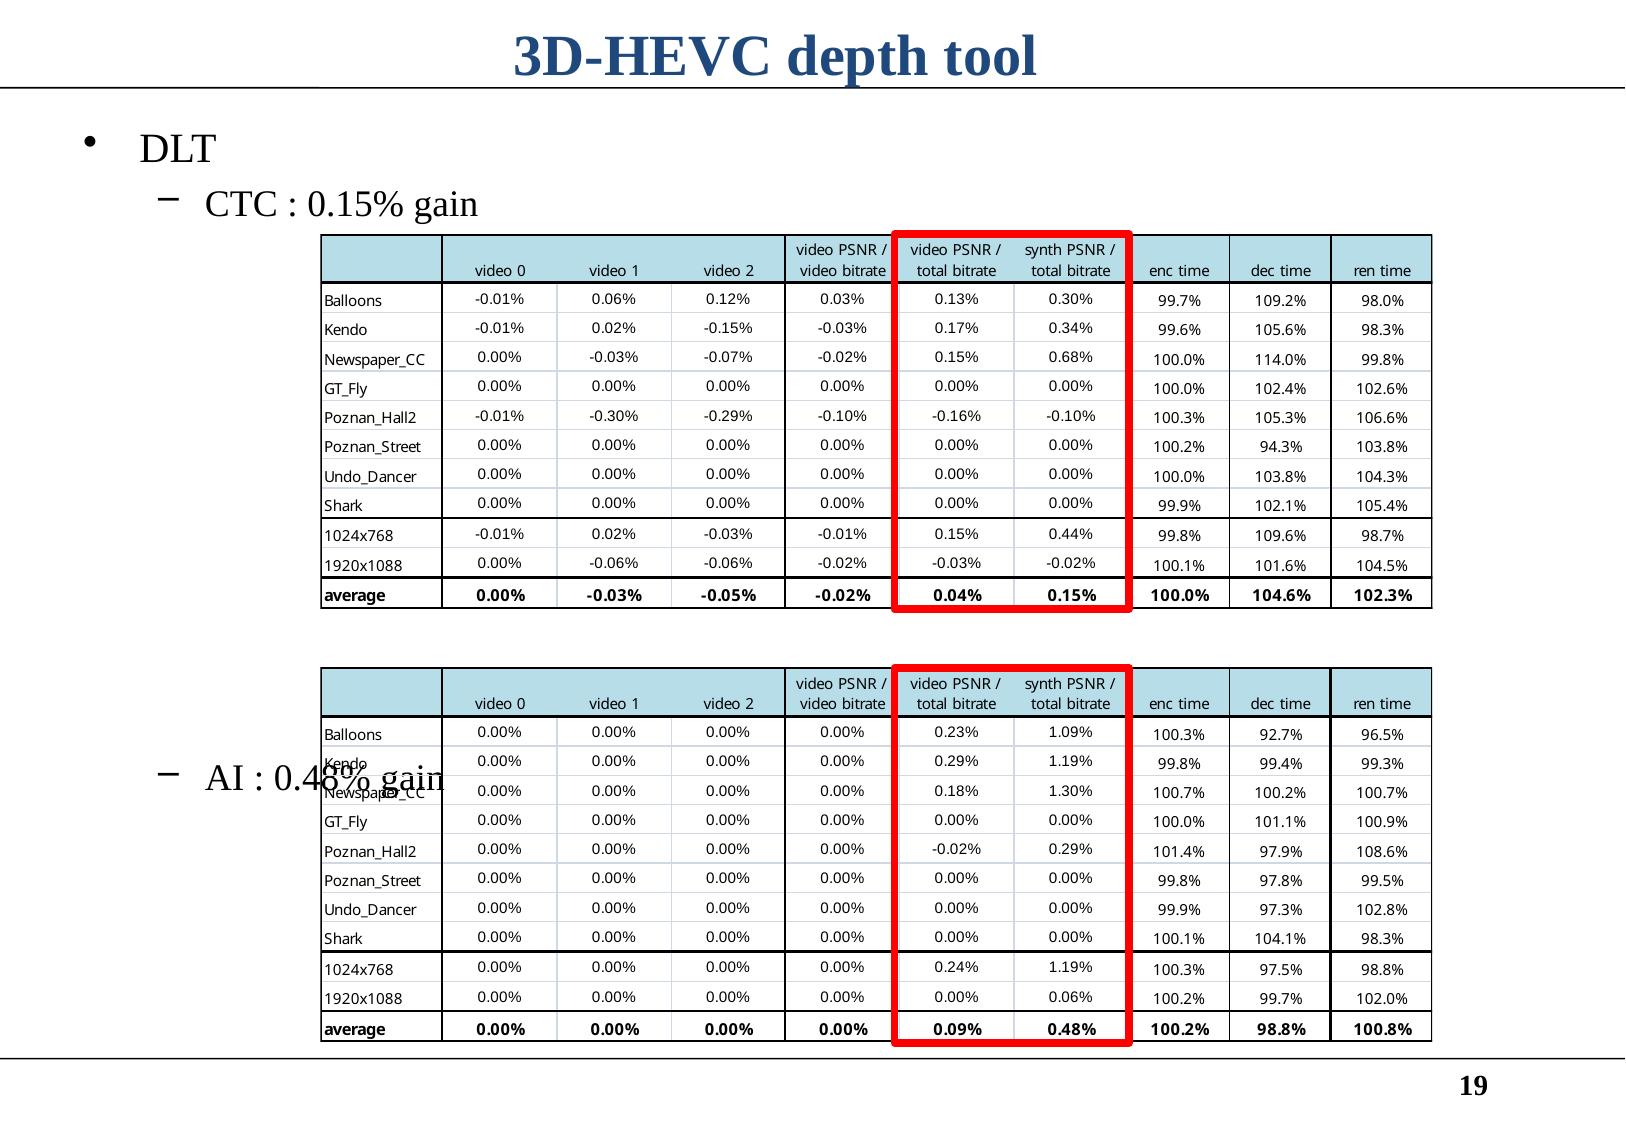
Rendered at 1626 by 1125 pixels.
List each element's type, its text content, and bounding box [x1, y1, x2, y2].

picture [320, 667, 1434, 1044]
list DLT CTC : 0.15% gain AI : 0.48% gain [68, 113, 1544, 1005]
title 3D-HEVC depth tool [68, 9, 1484, 94]
slide_number 19 [1403, 1058, 1544, 1106]
picture [319, 234, 1434, 610]
